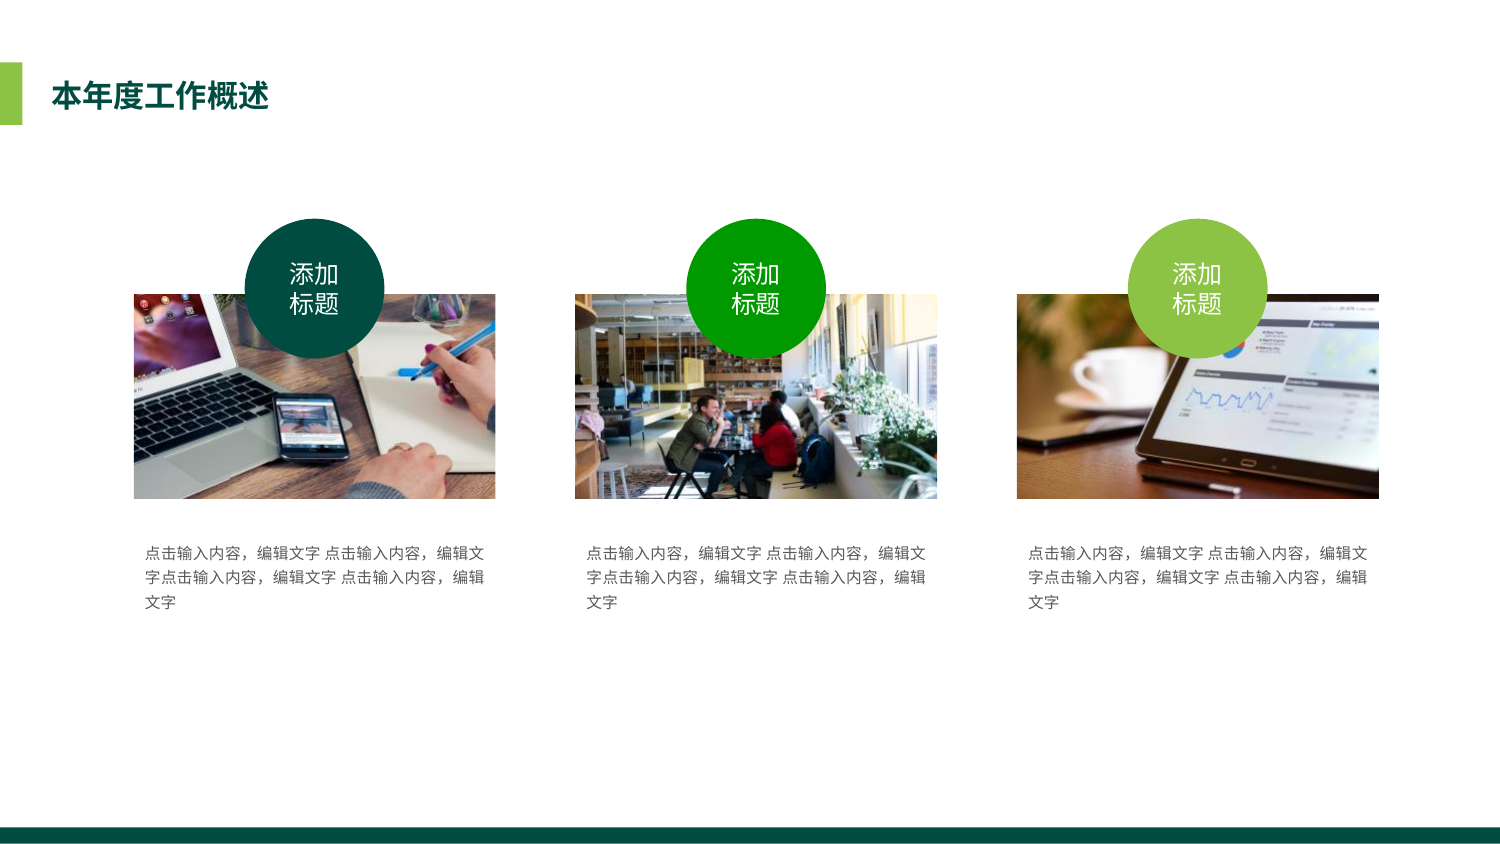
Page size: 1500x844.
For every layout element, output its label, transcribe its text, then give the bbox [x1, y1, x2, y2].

text_box [0, 826, 1500, 844]
text_box 添加标题 [1126, 217, 1269, 360]
text_box 点击输入内容，编辑文字 点击输入内容，编辑文字点击输入内容，编辑文字 点击输入内容，编辑文字 [1016, 532, 1379, 642]
text_box 点击输入内容，编辑文字 点击输入内容，编辑文字点击输入内容，编辑文字 点击输入内容，编辑文字 [133, 532, 496, 642]
text_box [575, 294, 938, 499]
text_box [133, 294, 496, 499]
text_box [1016, 294, 1379, 499]
text_box 点击输入内容，编辑文字 点击输入内容，编辑文字点击输入内容，编辑文字 点击输入内容，编辑文字 [575, 532, 937, 642]
text_box 添加标题 [243, 217, 386, 360]
text_box 本年度工作概述 [36, 69, 367, 122]
text_box 添加标题 [685, 217, 828, 360]
text_box [0, 61, 23, 126]
